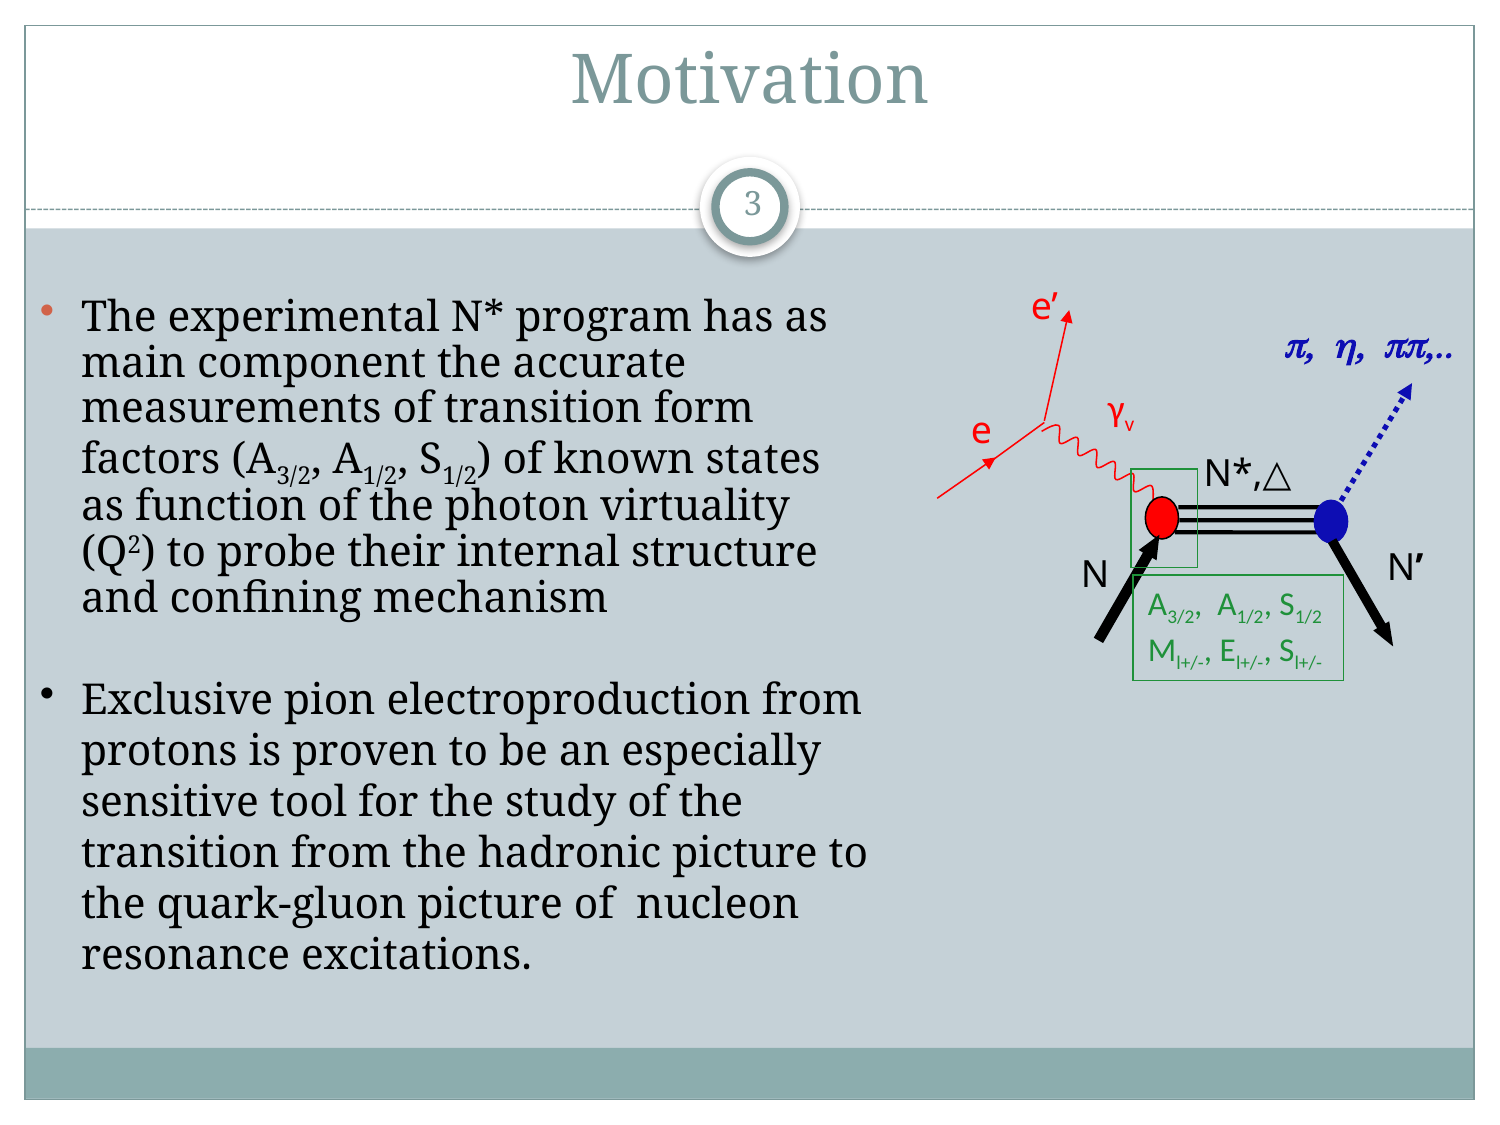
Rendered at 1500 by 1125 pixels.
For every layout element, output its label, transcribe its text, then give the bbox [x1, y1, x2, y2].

text_box The experimental N* program has as main component the accurate measurements of transition form factors (A3/2, A1/2, S1/2) of known states as function of the photon virtuality (Q2) to probe their internal structure and confining mechanism Exclusive pion electroproduction from protons is proven to be an especially sensitive tool for the study of the transition from the hadronic picture to the quark-gluon picture of nucleon resonance excitations. [24, 287, 888, 1000]
slide_number 3 [715, 168, 791, 241]
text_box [936, 274, 1451, 672]
title Motivation [99, 0, 1400, 125]
